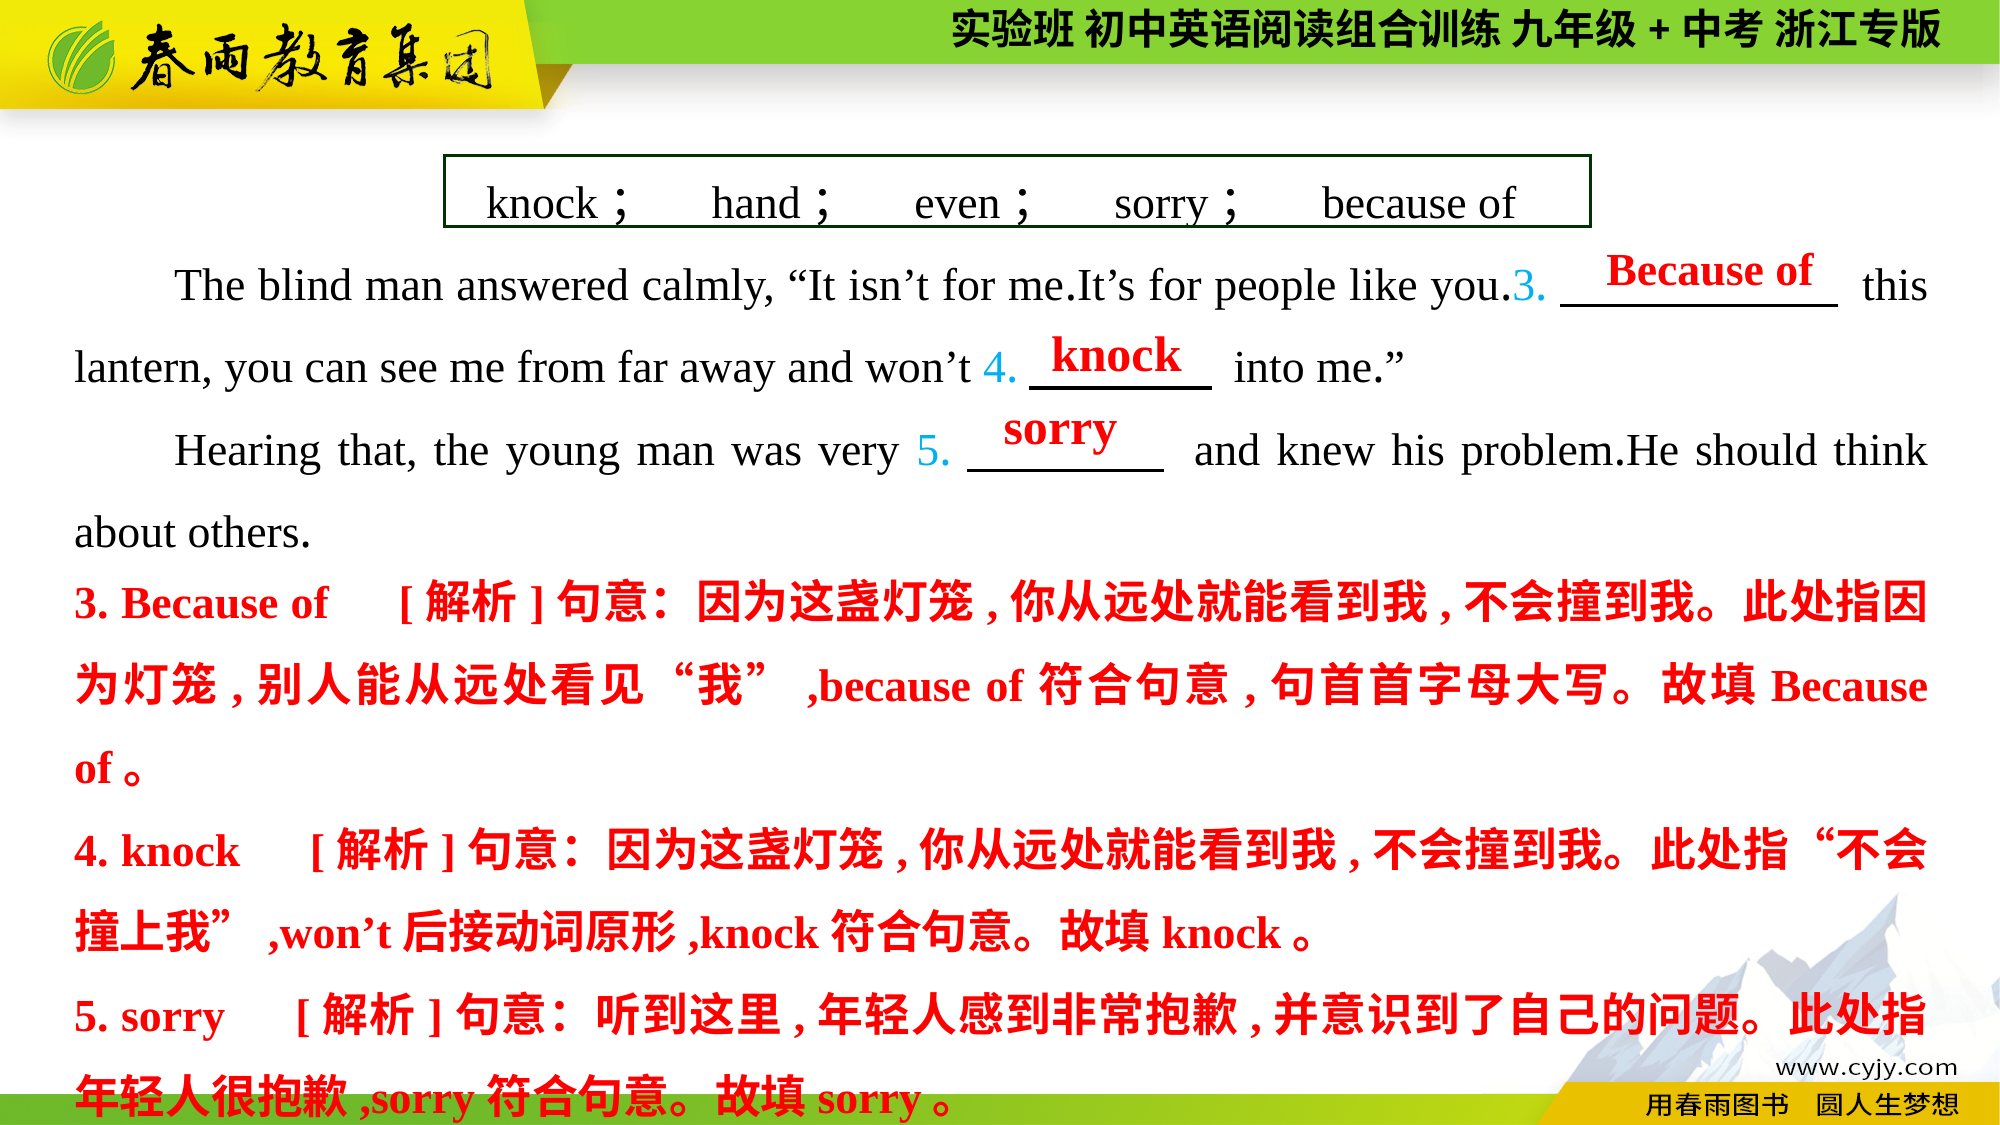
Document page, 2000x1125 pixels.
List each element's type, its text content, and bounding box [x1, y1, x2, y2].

text_box sorry [988, 386, 1133, 462]
list knock； hand； even； sorry； because of The blind man answered calmly, “It isn’t for me.It’s for people like you.3. this lantern, you can see me from far away and won’t 4. into me.” Hearing that, the young man was very 5. and knew his problem.He should think about others. [59, 137, 1944, 538]
text_box Because of [1591, 231, 1829, 302]
picture [0, 0, 2000, 1125]
text_box 3. Because of [解析]句意：因为这盏灯笼,你从远处就能看到我,不会撞到我。此处指因为灯笼,别人能从远处看见“我”,because of符合句意,句首首字母大写。故填Because of。 4. knock [解析]句意：因为这盏灯笼,你从远处就能看到我,不会撞到我。此处指“不会撞上我”,won’t后接动词原形,knock符合句意。故填knock。 5. sorry [解析]句意：听到这里,年轻人感到非常抱歉,并意识到了自己的问题。此处指年轻人很抱歉,sorry符合句意。故填sorry。 [59, 538, 1944, 1125]
text_box [444, 155, 1591, 227]
text_box knock [1036, 314, 1197, 390]
